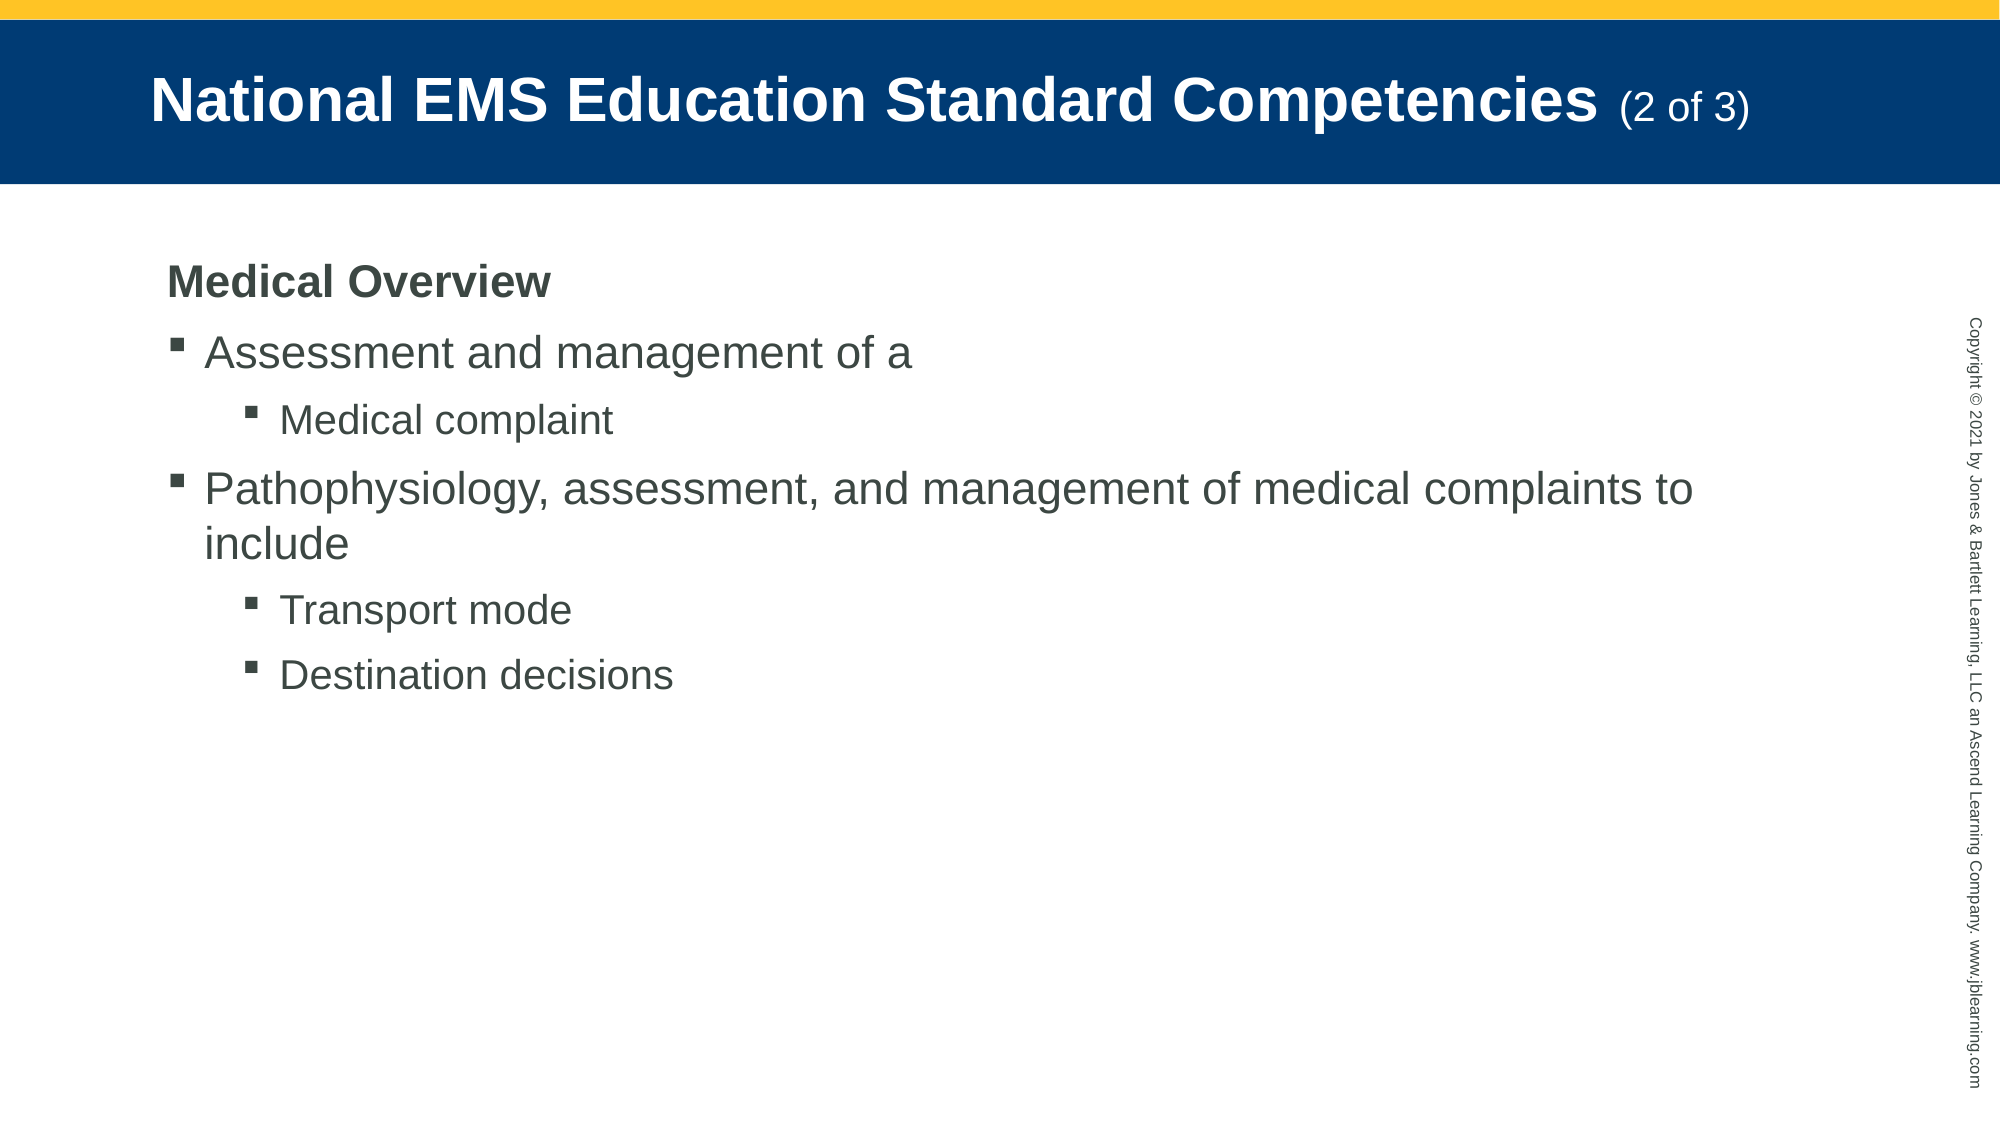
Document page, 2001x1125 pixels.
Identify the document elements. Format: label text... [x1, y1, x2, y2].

title National EMS Education Standard Competencies (2 of 3) [0, 19, 2000, 185]
list Medical Overview Assessment and management of a Medical complaint Pathophysiology, assessment, and management of medical complaints to include Transport mode Destination decisions [151, 244, 1840, 1016]
